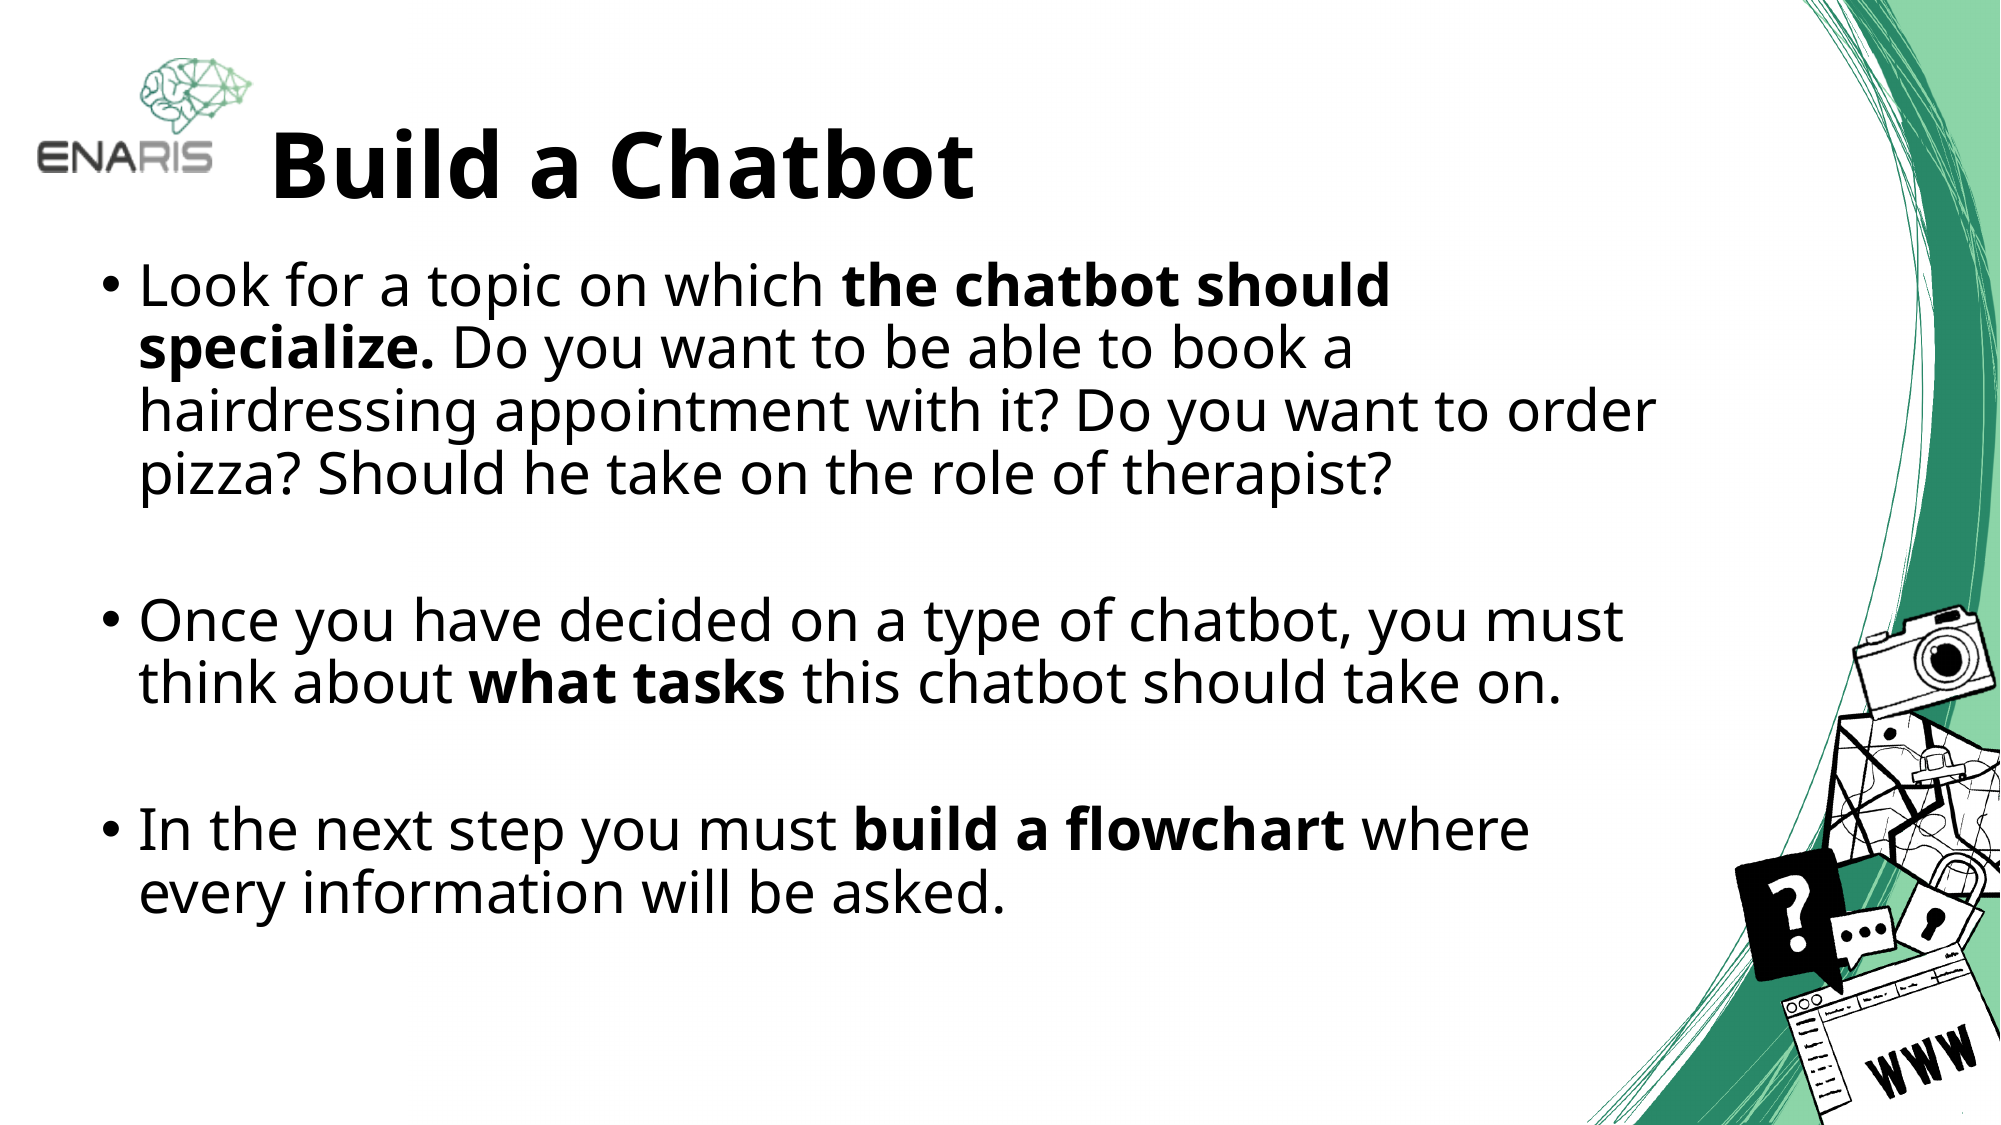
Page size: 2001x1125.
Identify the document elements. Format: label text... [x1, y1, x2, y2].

picture [37, 58, 254, 173]
picture [408, 0, 2000, 1125]
title Build a Chatbot [253, 59, 1863, 278]
list Look for a topic on which the chatbot should specialize. Do you want to be able to book a hairdressing appointment with it? Do you want to order pizza? Should he take on the role of therapist? Once you have decided on a type of chatbot, you must think about what tasks this chatbot should take on. In the next step you must build a flowchart where every information will be asked. [85, 248, 1676, 1125]
